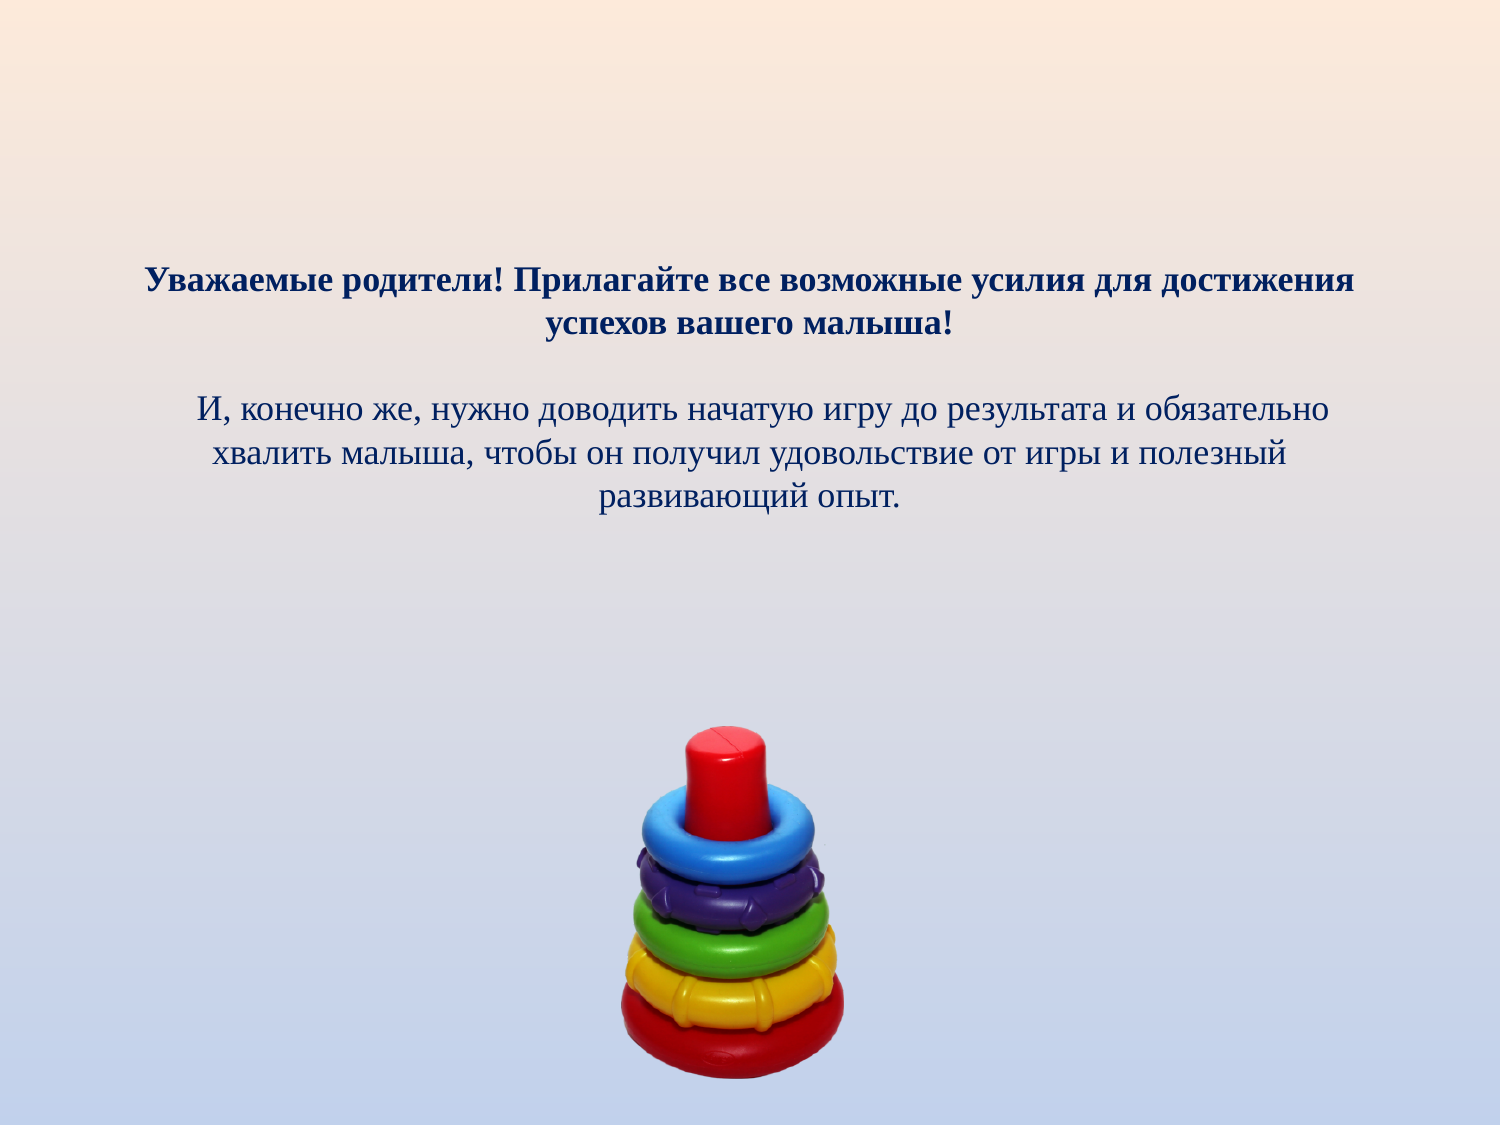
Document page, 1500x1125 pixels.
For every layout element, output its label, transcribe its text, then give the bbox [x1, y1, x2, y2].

picture [620, 726, 844, 1080]
title Уважаемые родители! Прилагайте все возможные усилия для достижения успехов вашего малыша! И, конечно же, нужно доводить начатую игру до результата и обязательно хвалить малыша, чтобы он получил удовольствие от игры и полезный развивающий опыт. [112, 246, 1388, 591]
